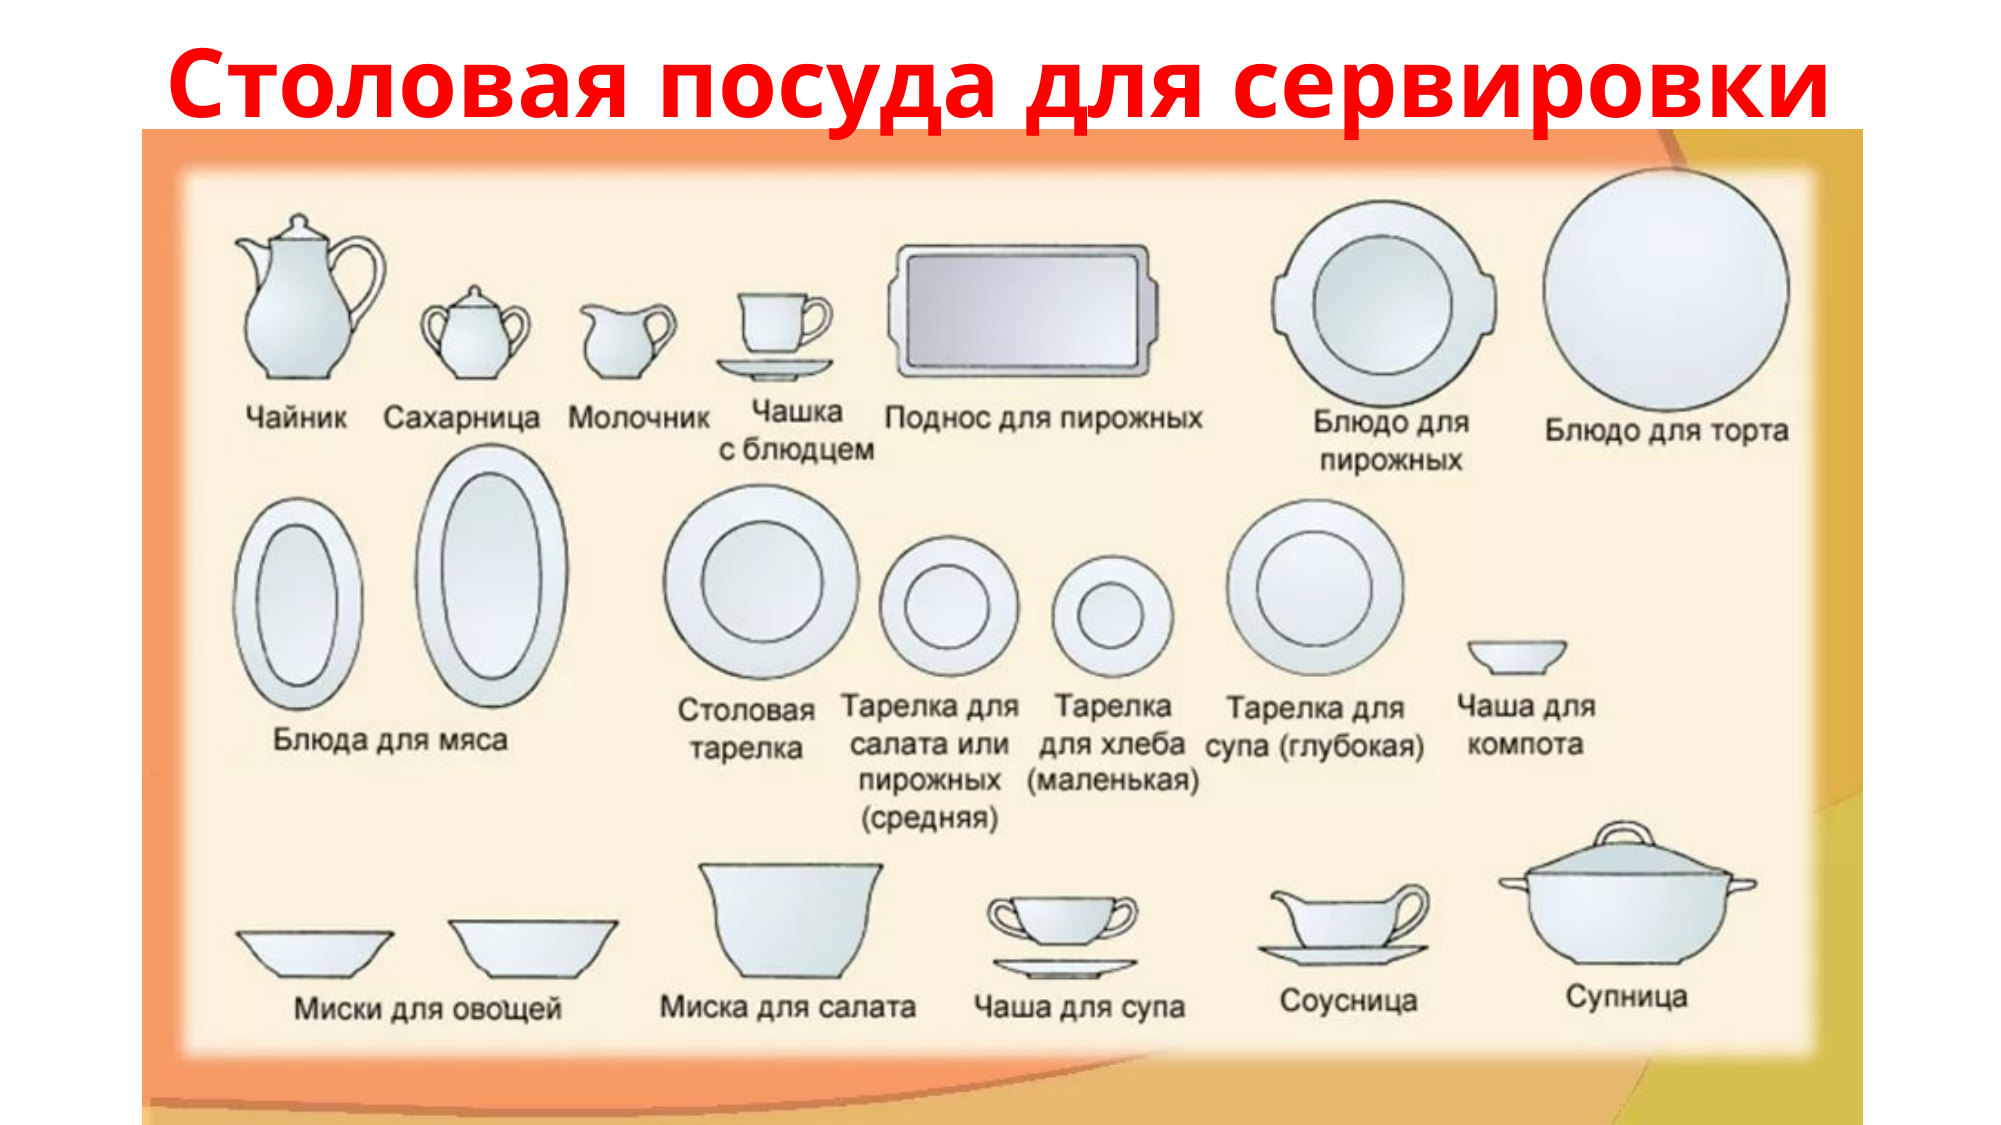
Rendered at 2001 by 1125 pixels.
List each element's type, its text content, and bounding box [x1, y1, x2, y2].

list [142, 129, 1863, 1125]
title Столовая посуда для сервировки [137, 0, 1863, 196]
